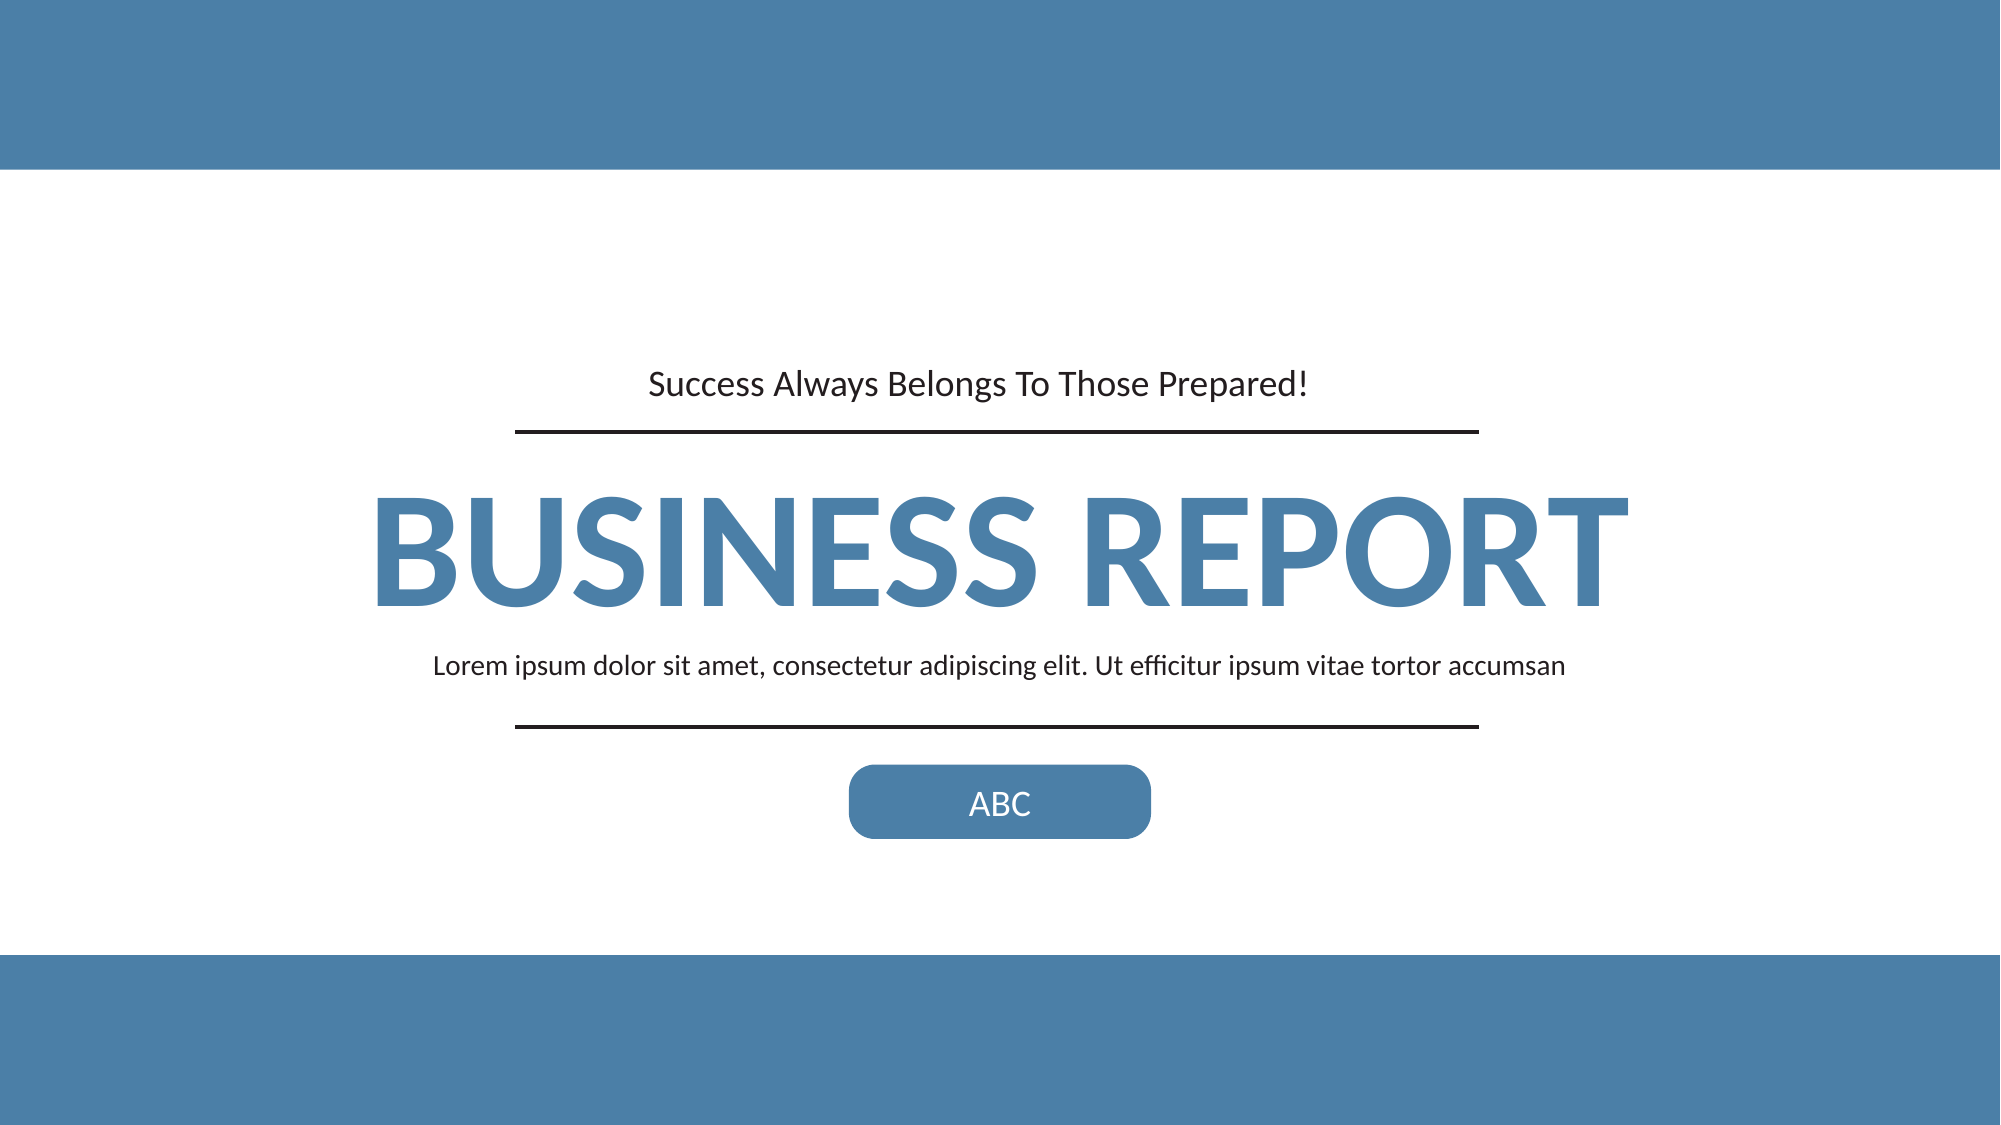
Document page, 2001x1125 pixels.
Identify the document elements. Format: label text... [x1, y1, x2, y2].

text_box [0, 954, 2000, 1125]
text_box [0, 0, 2000, 171]
text_box BUSINESS REPORT [354, 432, 1646, 648]
text_box Success Always Belongs To Those Prepared! [633, 351, 1326, 412]
text_box Lorem ipsum dolor sit amet, consectetur adipiscing elit. Ut efficitur ipsum vitae tortor accumsan [348, 639, 1651, 689]
text_box ABC [847, 763, 1153, 841]
